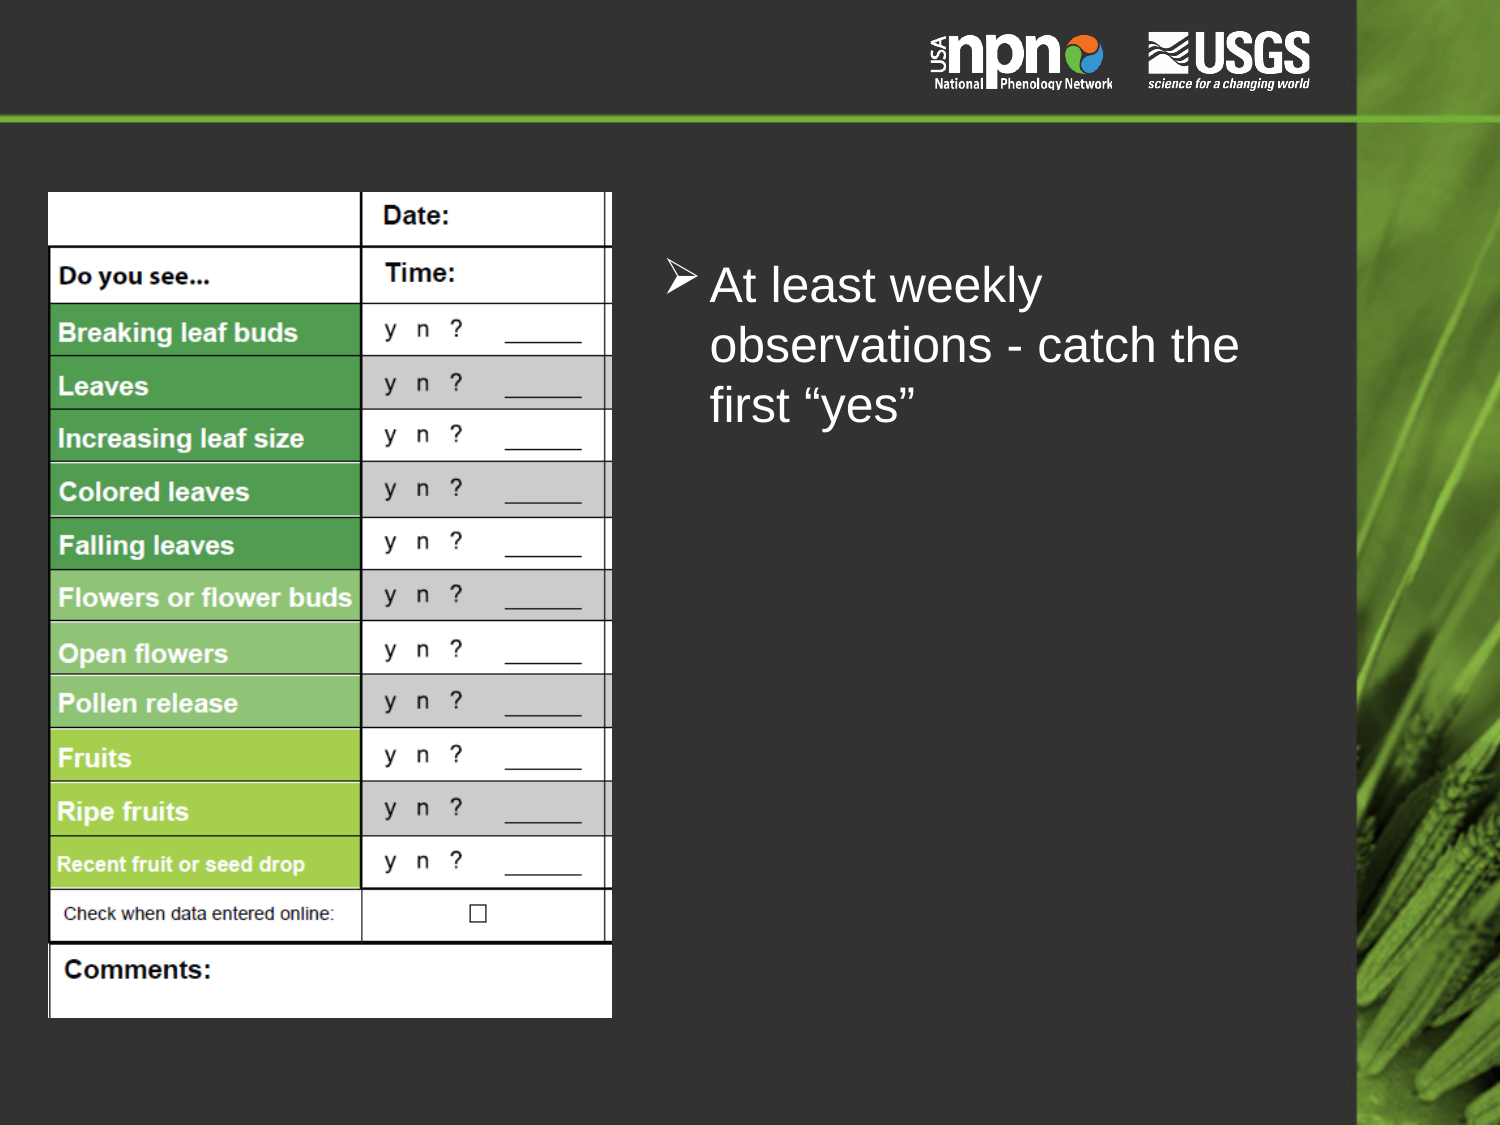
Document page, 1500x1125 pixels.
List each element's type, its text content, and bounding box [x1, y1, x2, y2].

picture [0, 0, 1500, 1125]
text_box At least weekly observations - catch the first “yes” [647, 245, 1316, 501]
